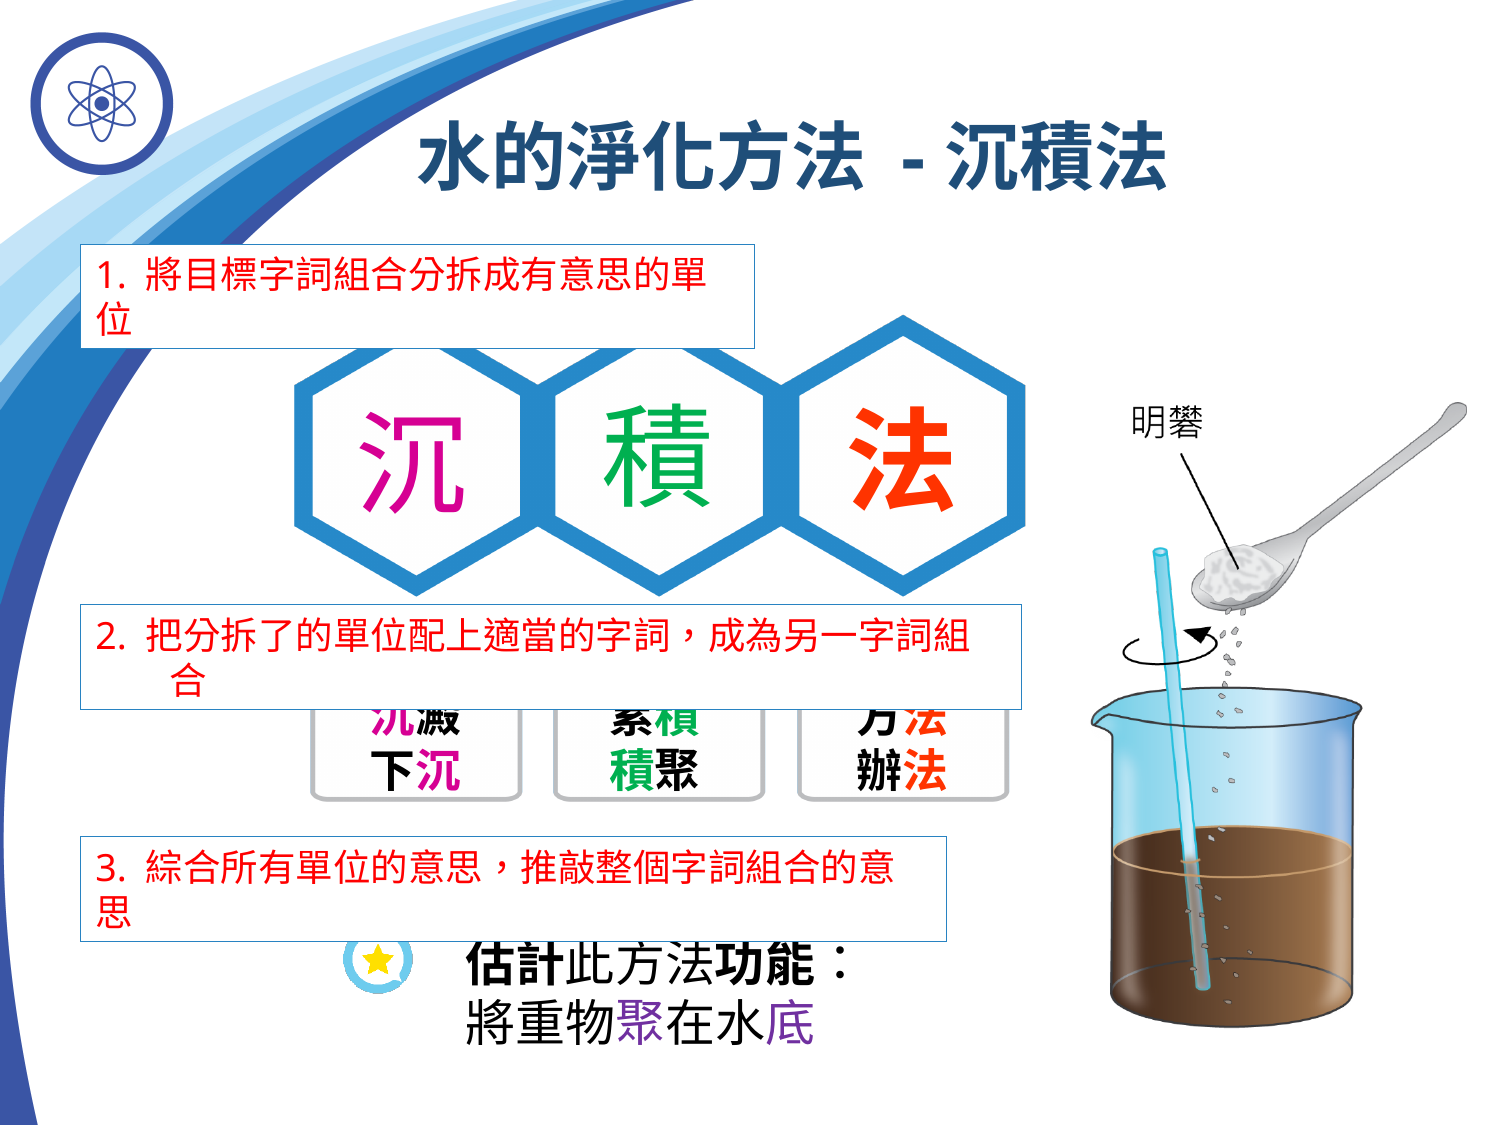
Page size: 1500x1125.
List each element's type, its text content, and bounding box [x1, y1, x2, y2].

text_box 水的淨化方法 -沉積法 [372, 79, 1214, 230]
text_box 1. 將目標字詞組合分拆成有意思的單位 [80, 244, 755, 349]
text_box 2. 把分拆了的單位配上適當的字詞，成為另一字詞組合 [80, 604, 286, 710]
picture [0, 0, 1500, 1125]
text_box 估計此方法功能： 將重物聚在水底 [450, 942, 911, 1059]
text_box 3. 綜合所有單位的意思，推敲整個字詞組合的意思 [80, 836, 947, 942]
